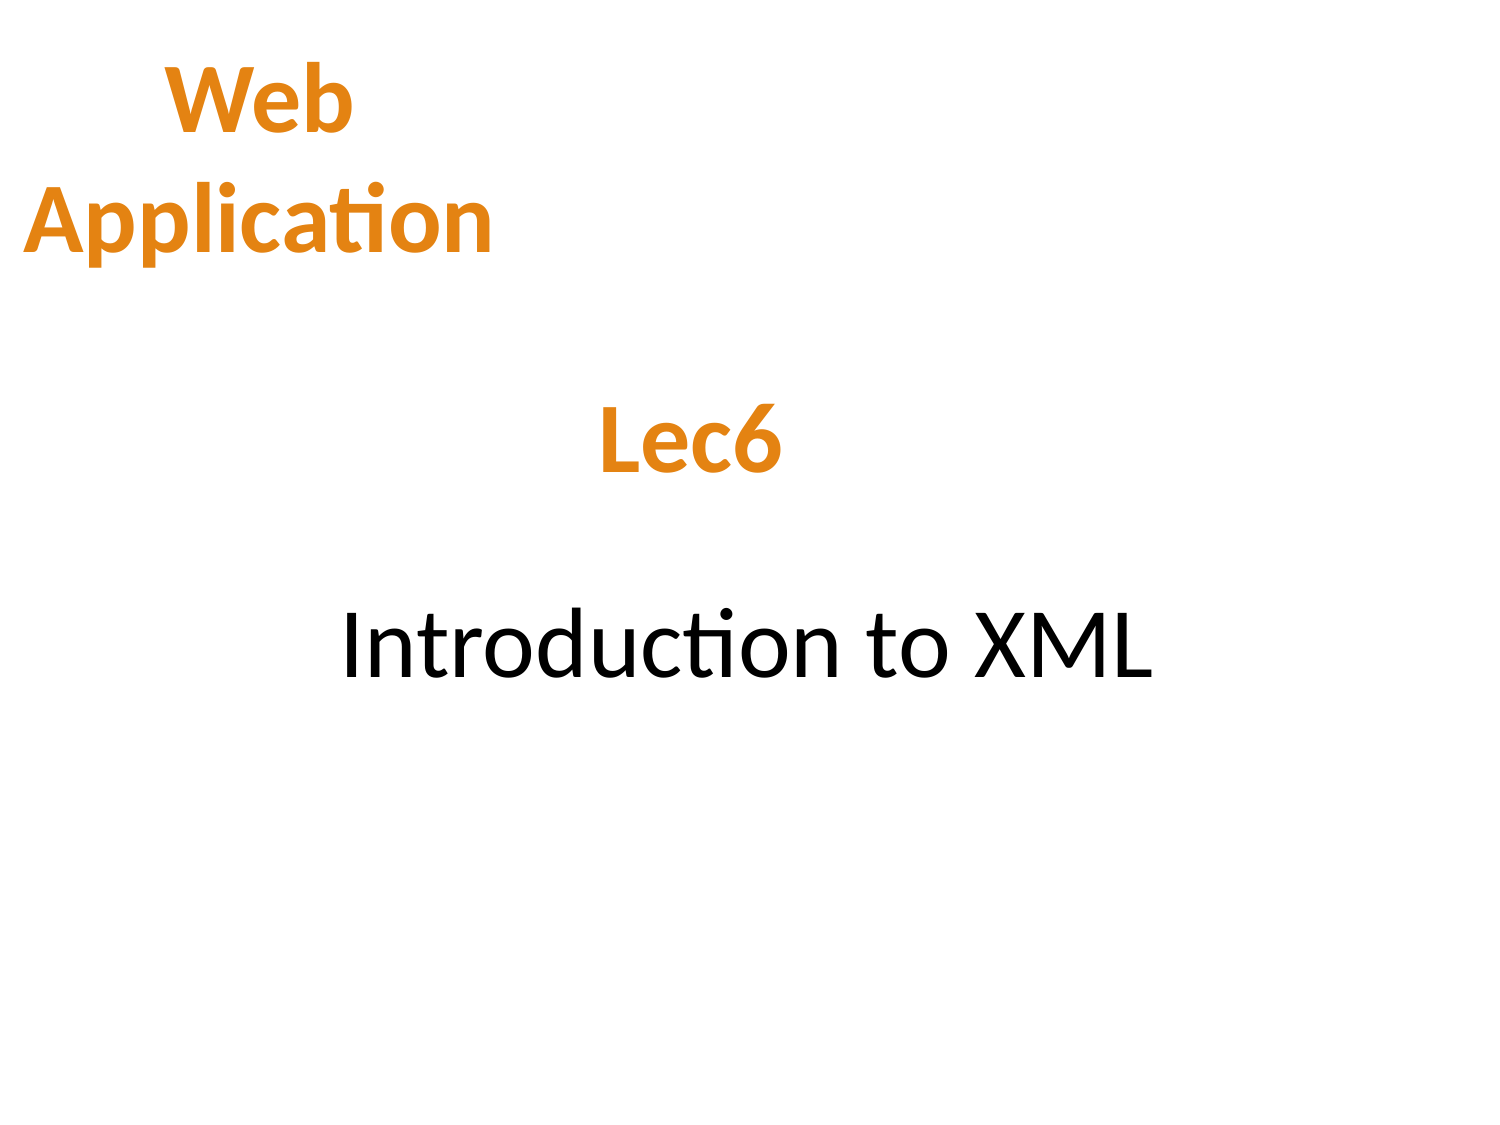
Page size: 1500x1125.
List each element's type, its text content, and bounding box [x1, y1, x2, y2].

text_box Introduction to XML [324, 570, 1288, 705]
text_box Lec6 [431, 365, 951, 500]
text_box Web Application [0, 24, 520, 280]
